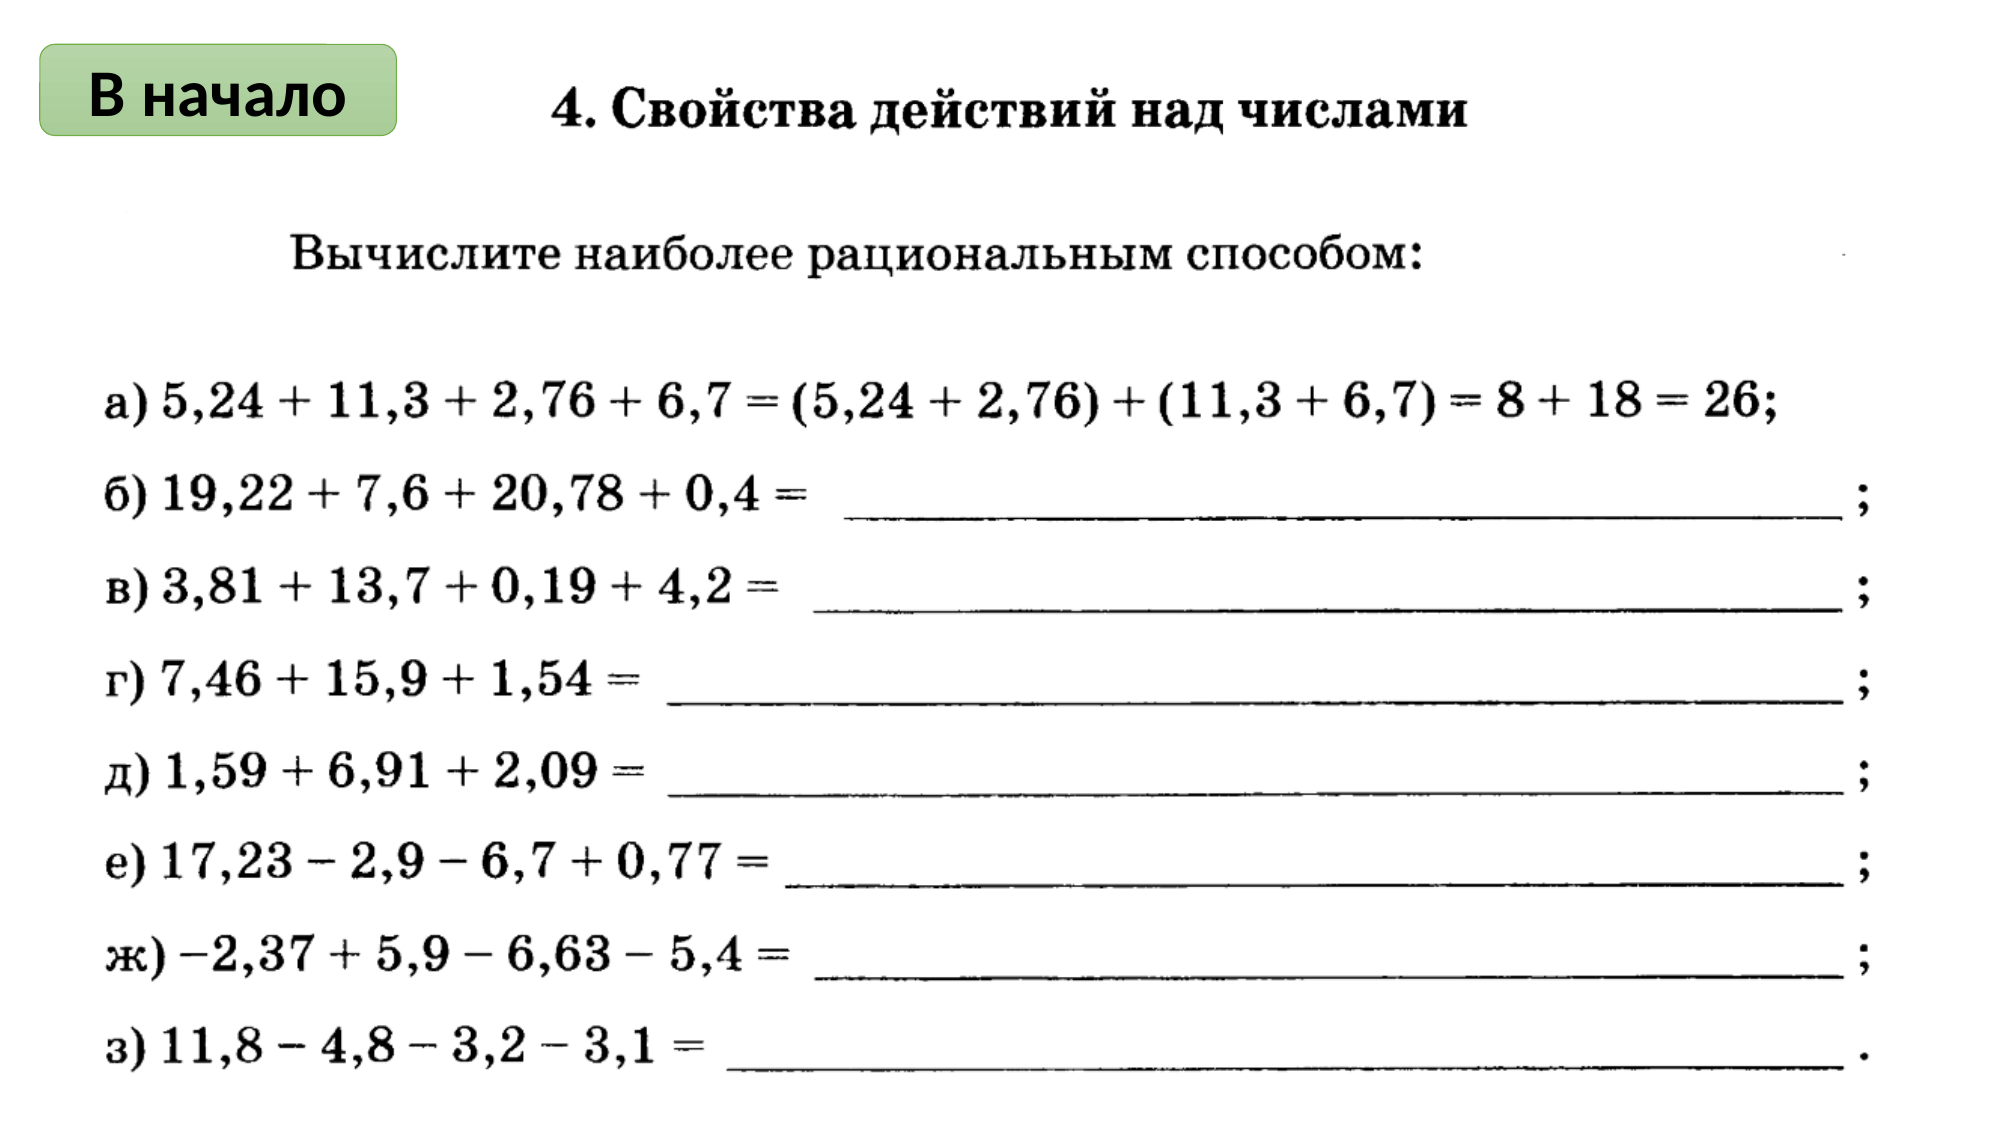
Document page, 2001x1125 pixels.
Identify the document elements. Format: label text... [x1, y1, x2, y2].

picture [69, 179, 1901, 1101]
text_box В начало [39, 43, 397, 137]
picture [519, 56, 1502, 160]
